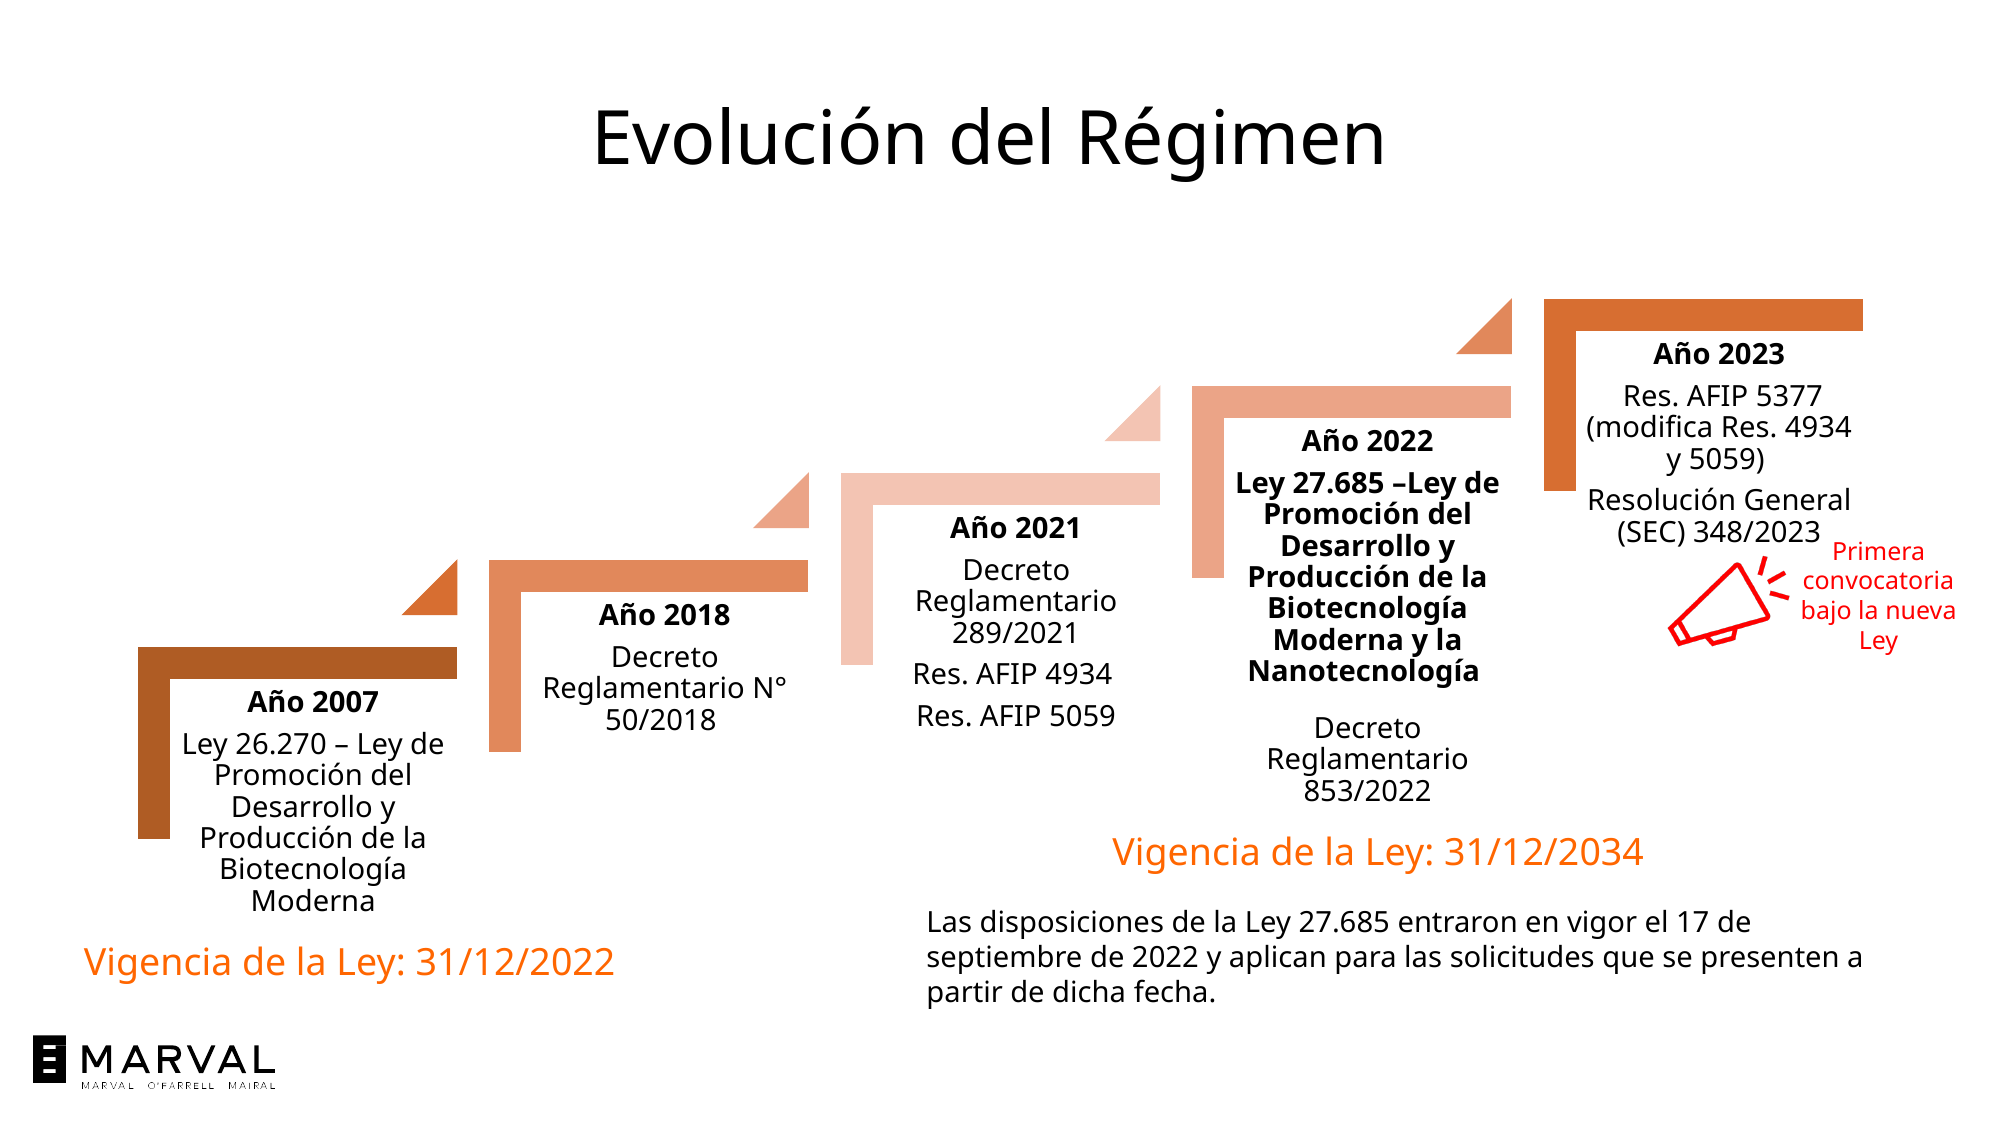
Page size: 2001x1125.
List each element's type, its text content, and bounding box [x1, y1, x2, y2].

text_box Primera convocatoria bajo la nueva Ley [1863, 527, 1986, 663]
text_box Las disposiciones de la Ley 27.685 entraron en vigor el 17 de septiembre de 2022 y aplican para las solicitudes que se presenten a partir de dicha fecha. [911, 895, 1913, 1016]
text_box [33, 1035, 275, 1090]
picture [1651, 527, 1802, 678]
title Evolución del Régimen [138, 50, 1862, 189]
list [137, 232, 1863, 998]
text_box Vigencia de la Ley: 31/12/2022 [69, 930, 137, 991]
